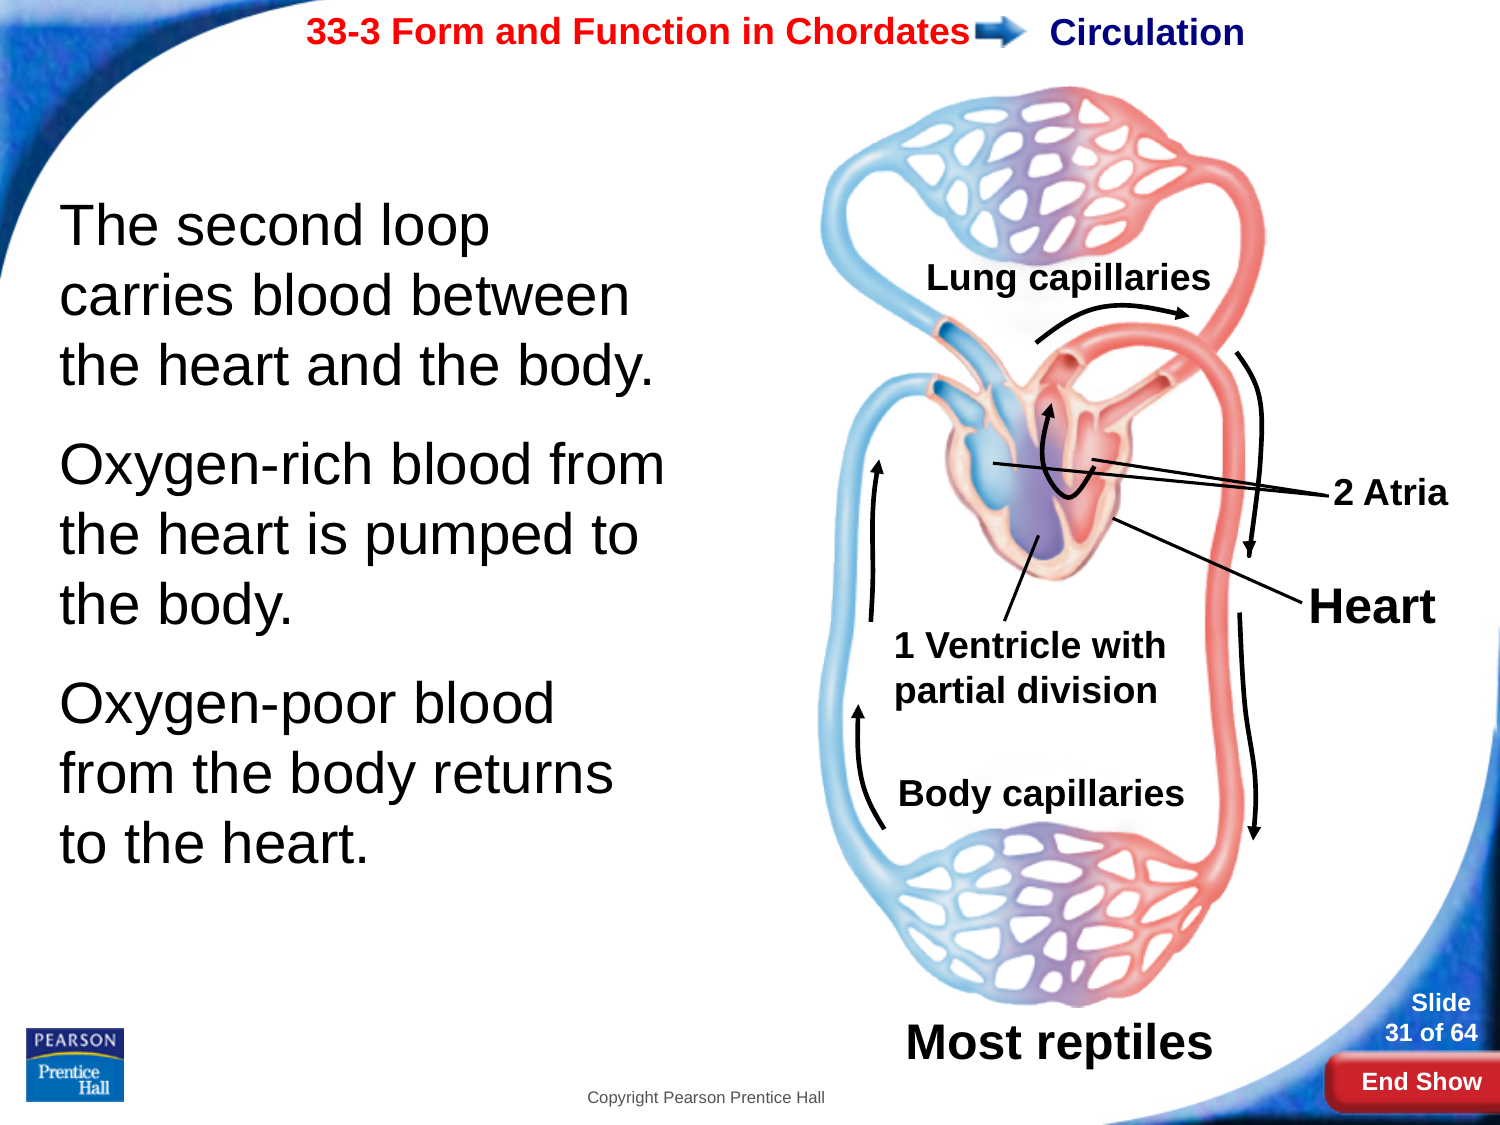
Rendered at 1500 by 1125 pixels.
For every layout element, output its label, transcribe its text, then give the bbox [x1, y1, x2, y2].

list The second loop carries blood between the heart and the body. Oxygen-rich blood from the heart is pumped to the body. Oxygen-poor blood from the body returns to the heart. [44, 179, 689, 976]
text_box Most reptiles [890, 1016, 1229, 1077]
title Circulation [1034, 0, 1500, 76]
text_box Heart [1293, 566, 1451, 642]
text_box 2 Atria [1318, 460, 1464, 521]
footer Copyright Pearson Prentice Hall [468, 1078, 945, 1105]
picture [0, 0, 1500, 1125]
